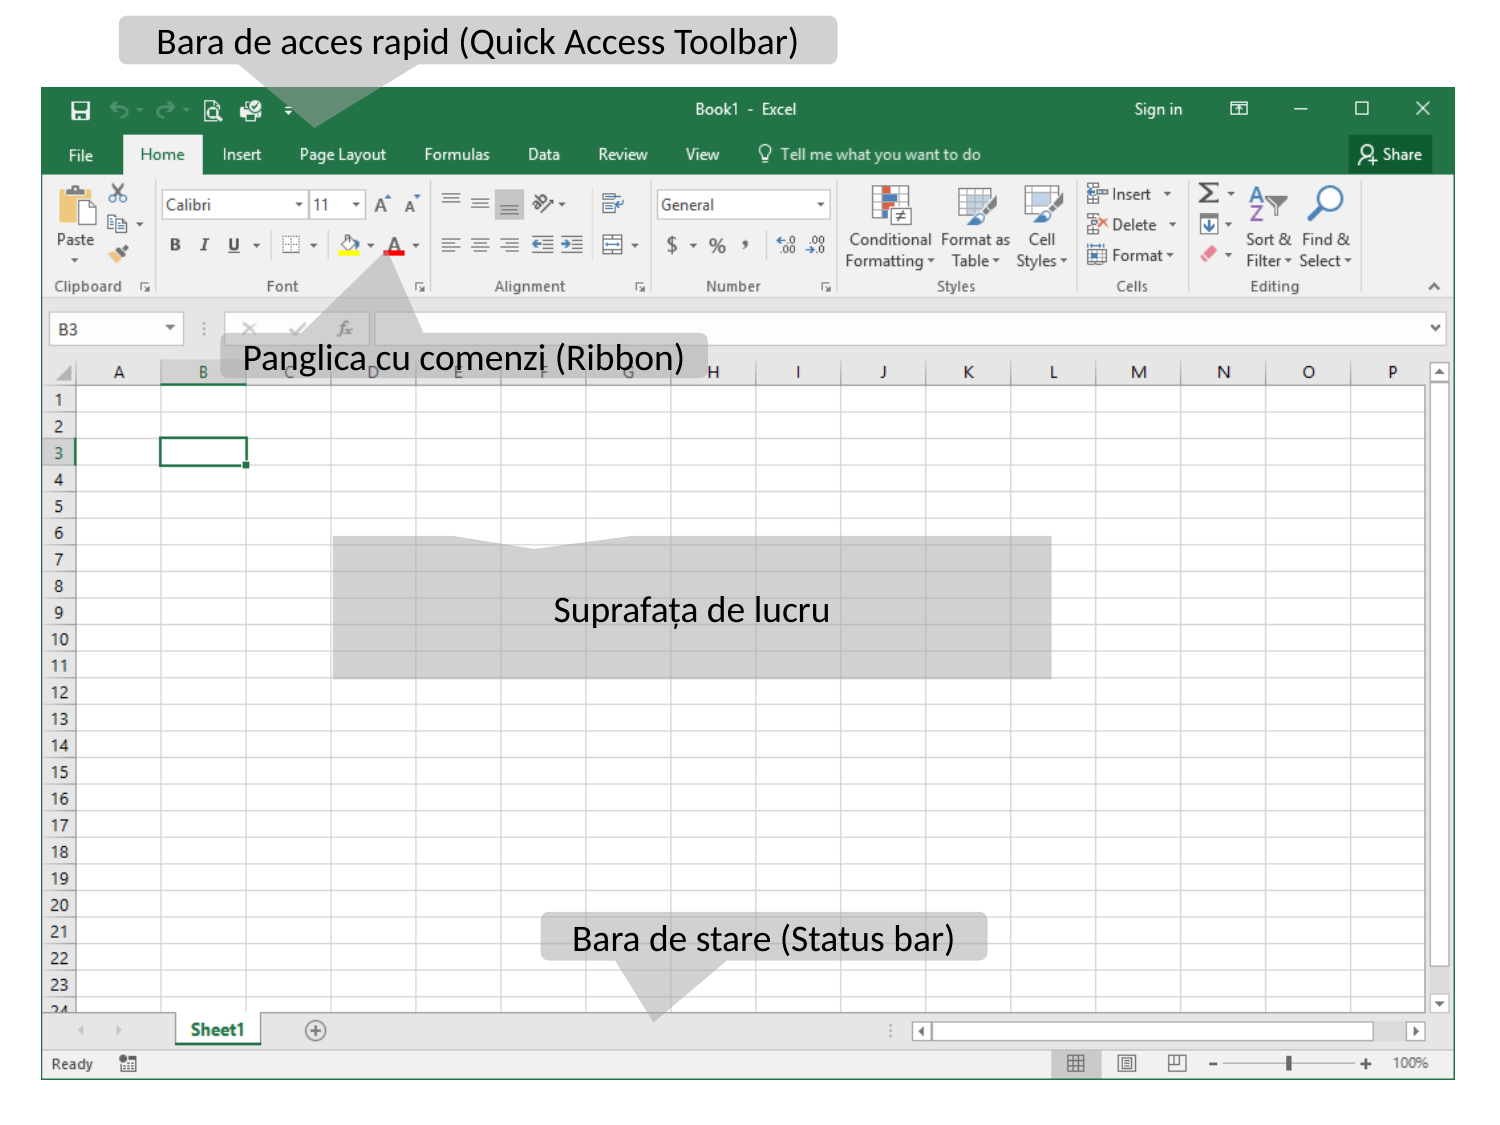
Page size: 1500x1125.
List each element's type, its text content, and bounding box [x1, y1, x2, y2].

picture [41, 87, 1455, 1080]
text_box Bara de acces rapid (Quick Access Toolbar) [118, 15, 838, 87]
text_box [1258, 27, 1470, 174]
